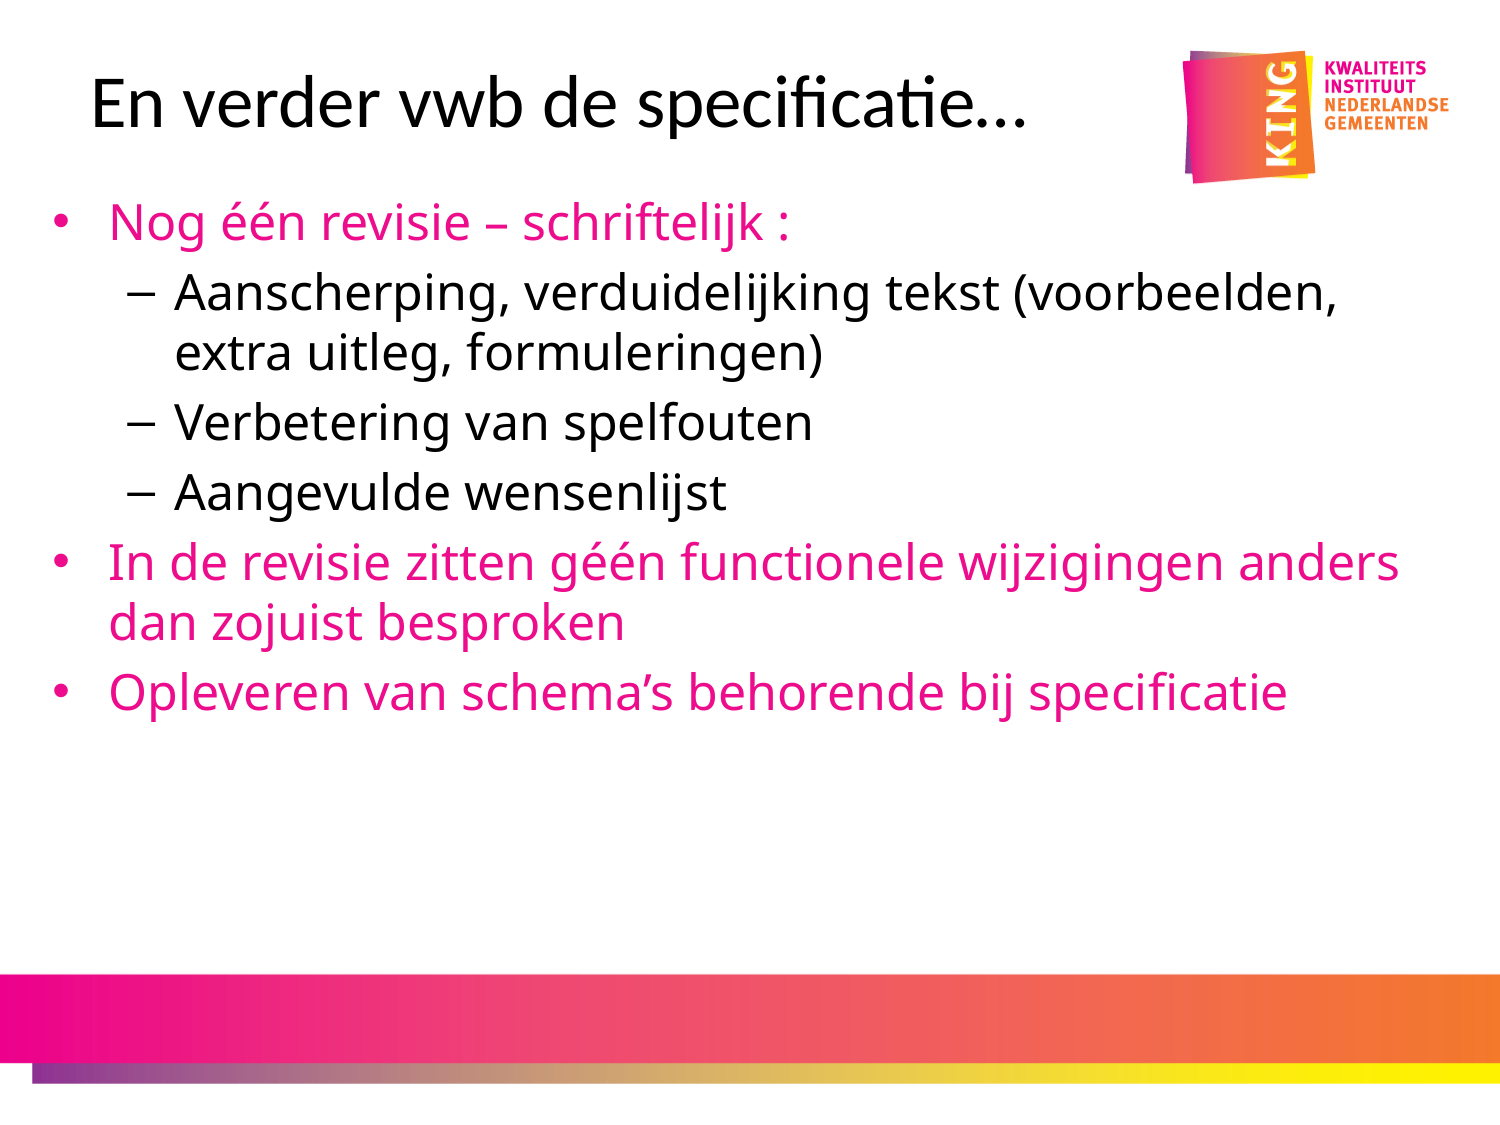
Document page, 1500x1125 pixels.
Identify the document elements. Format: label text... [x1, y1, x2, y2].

picture [0, 0, 1500, 1125]
list Nog één revisie – schriftelijk : Aanscherping, verduidelijking tekst (voorbeelden, extra uitleg, formuleringen) Verbetering van spelfouten Aangevulde wensenlijst In de revisie zitten géén functionele wijzigingen anders dan zojuist besproken Opleveren van schema’s behorende bij specificatie [36, 182, 1426, 926]
title En verder vwb de specificatie… [75, 45, 1425, 182]
